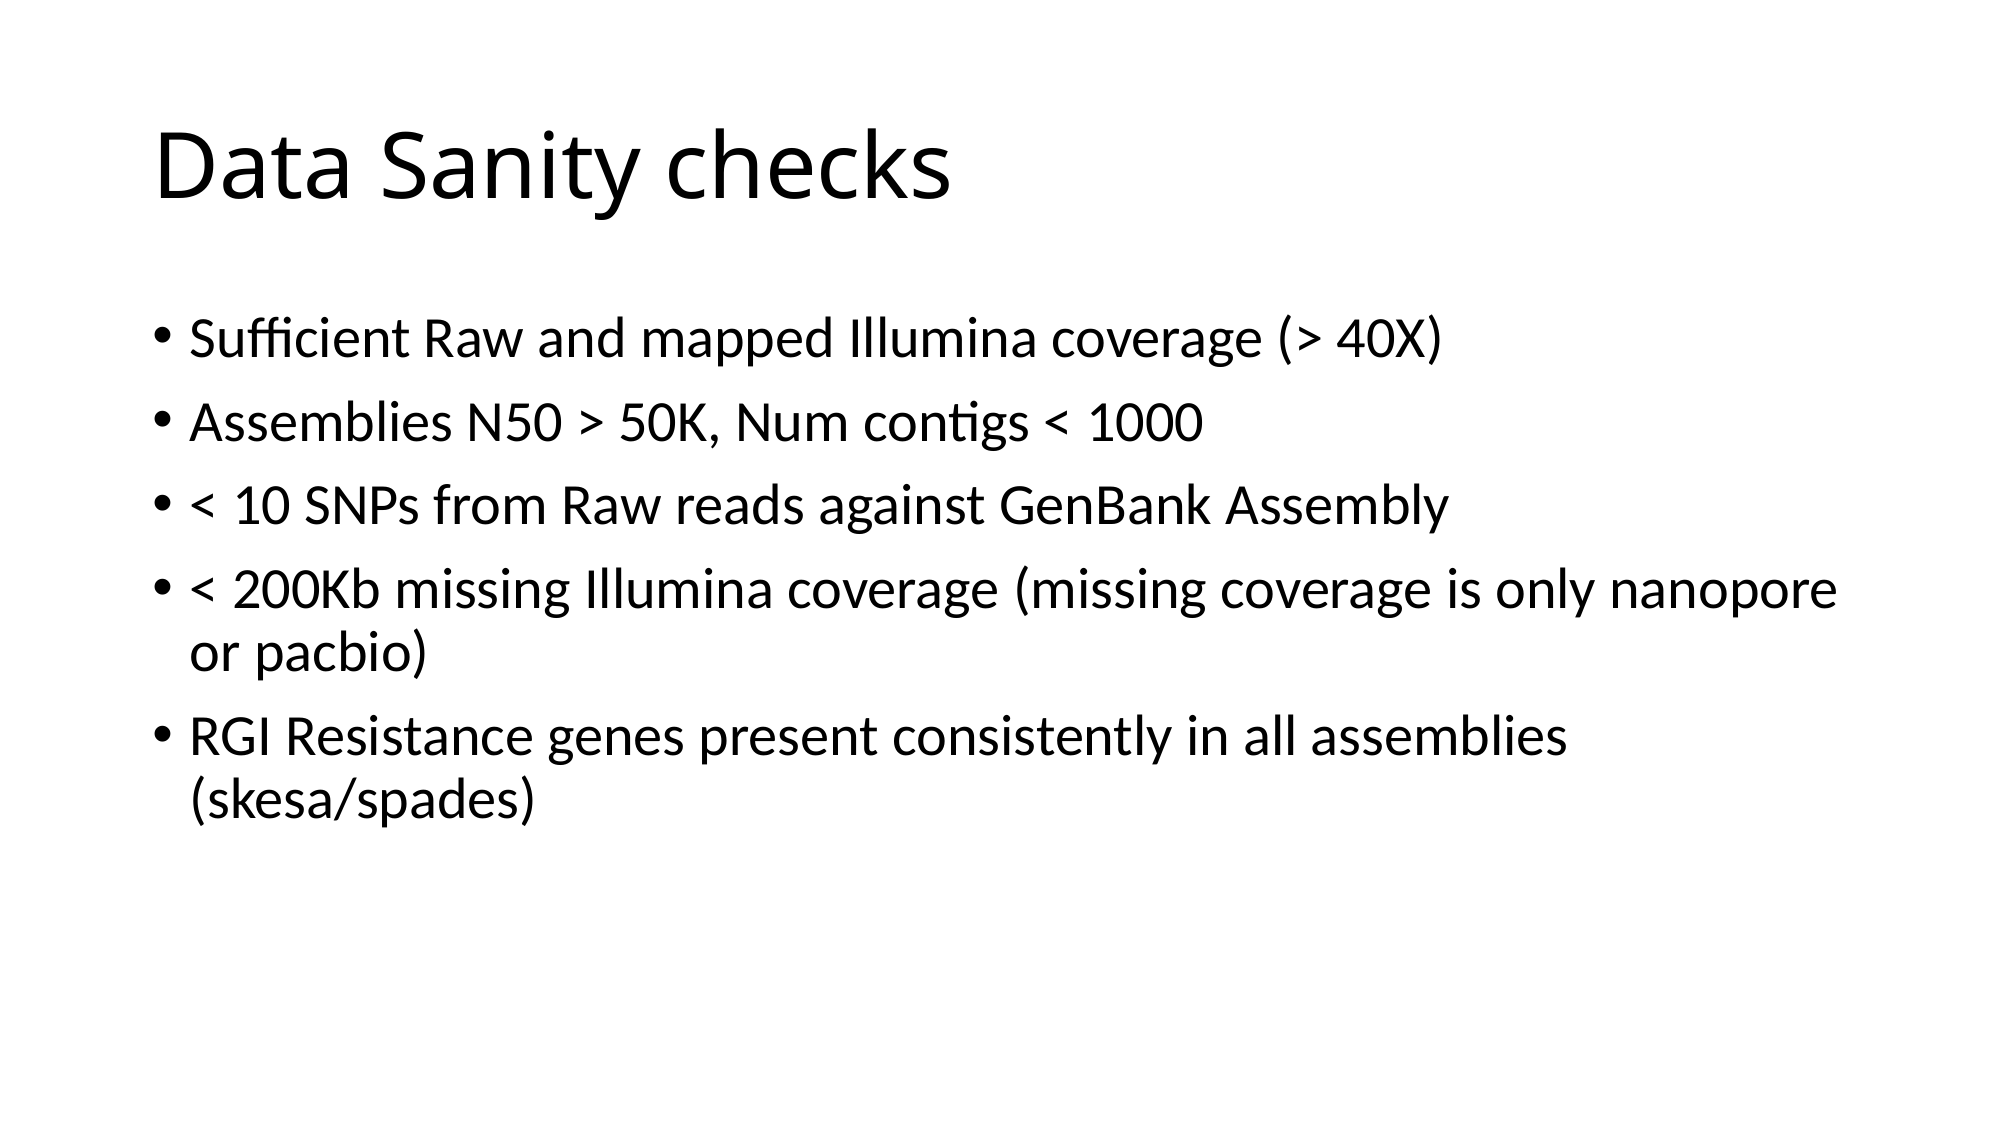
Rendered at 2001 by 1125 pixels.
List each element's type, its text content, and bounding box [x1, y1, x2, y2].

title Data Sanity checks [137, 59, 1863, 278]
list Sufficient Raw and mapped Illumina coverage (> 40X) Assemblies N50 > 50K, Num contigs < 1000 < 10 SNPs from Raw reads against GenBank Assembly < 200Kb missing Illumina coverage (missing coverage is only nanopore or pacbio) RGI Resistance genes present consistently in all assemblies (skesa/spades) [137, 299, 1863, 1014]
